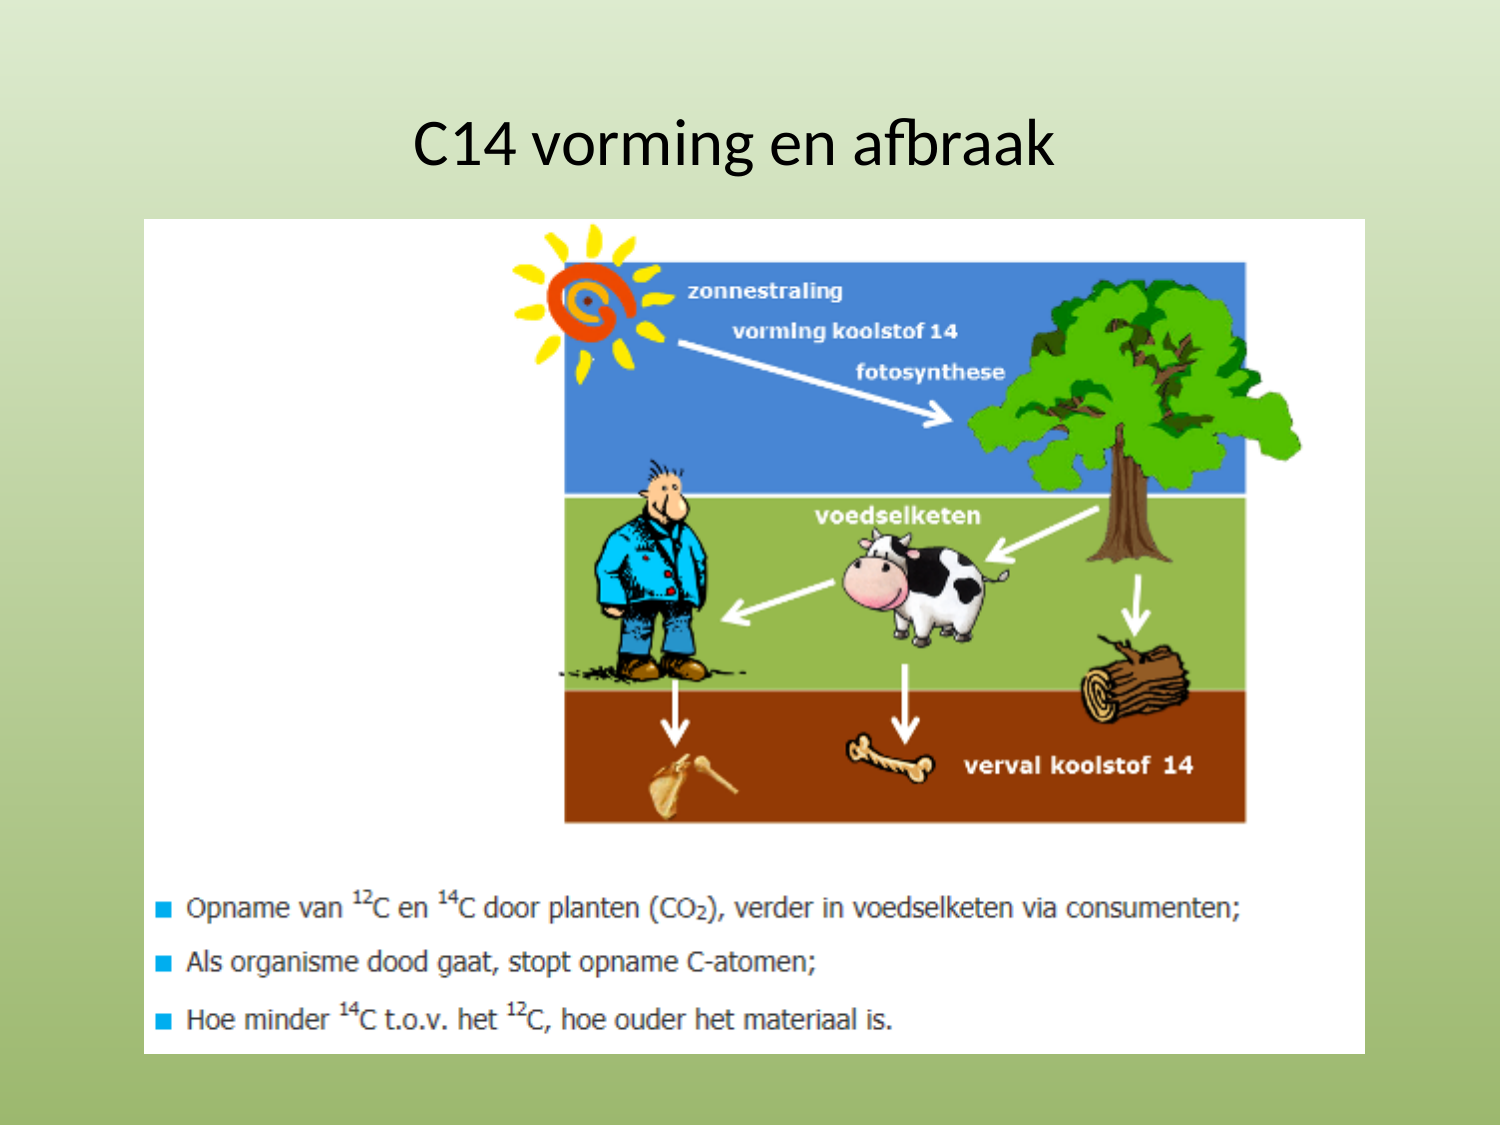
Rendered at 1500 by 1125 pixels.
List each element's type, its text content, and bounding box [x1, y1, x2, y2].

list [143, 219, 1365, 1054]
title C14 vorming en afbraak [75, 45, 1425, 233]
